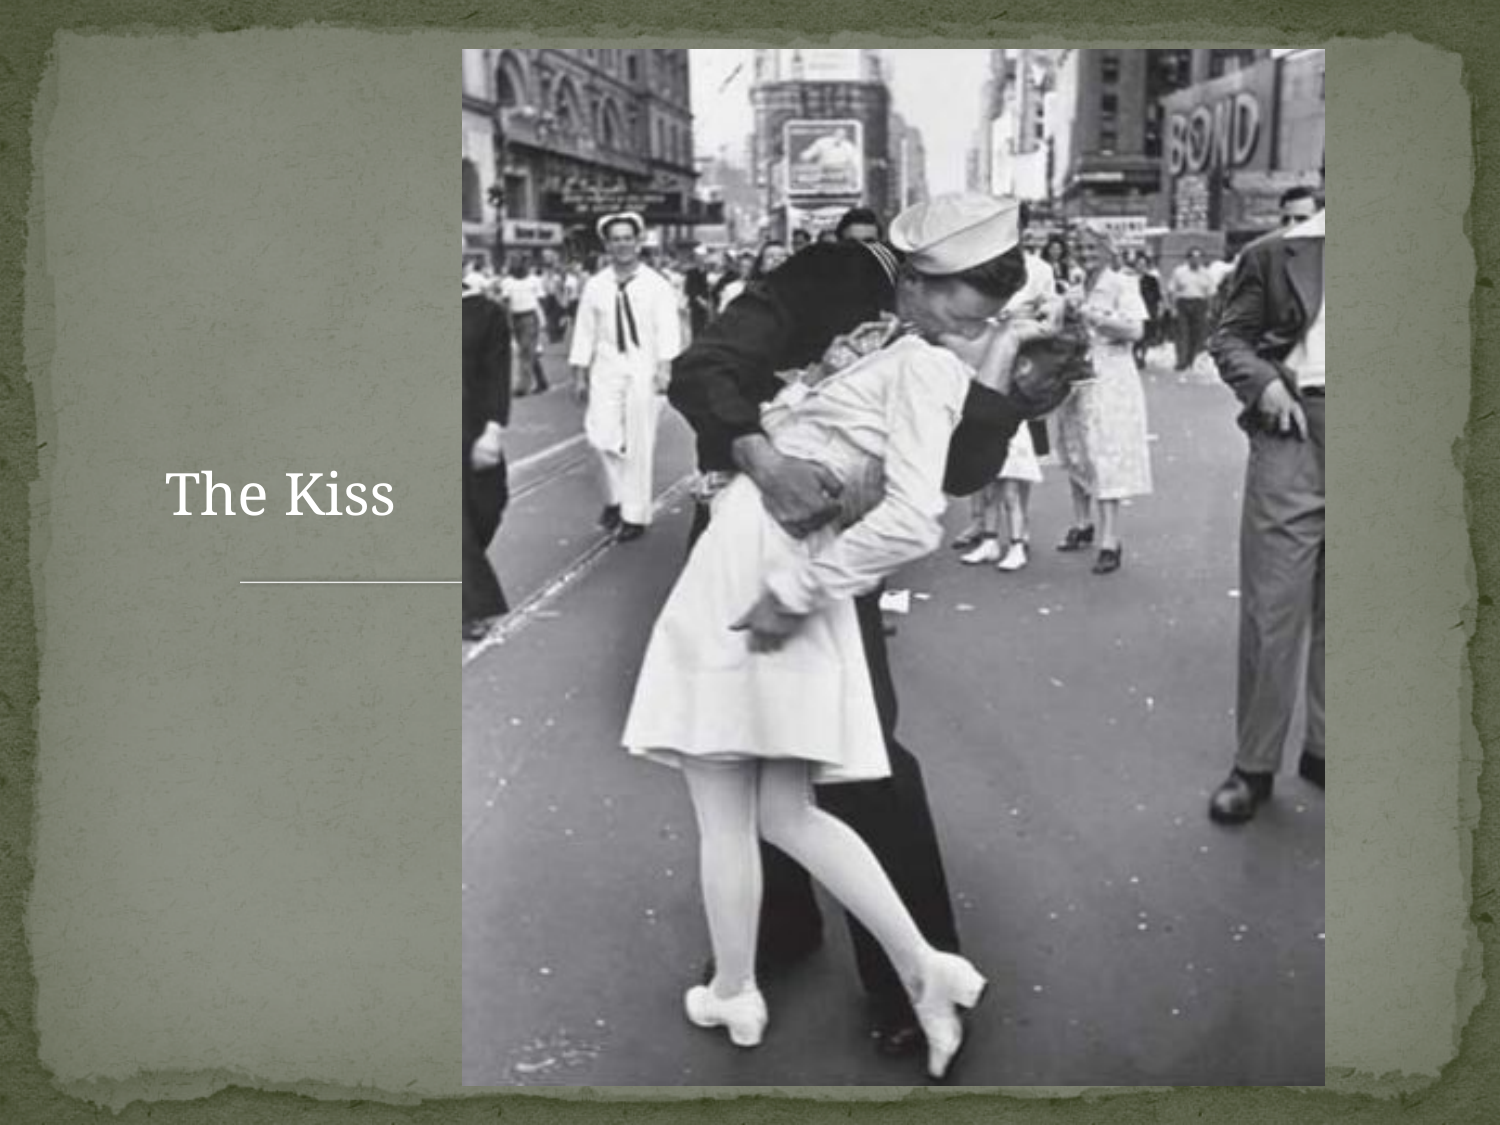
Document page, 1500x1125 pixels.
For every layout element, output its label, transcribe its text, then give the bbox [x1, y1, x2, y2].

picture [462, 49, 1325, 1086]
text_box The Kiss [150, 450, 413, 535]
